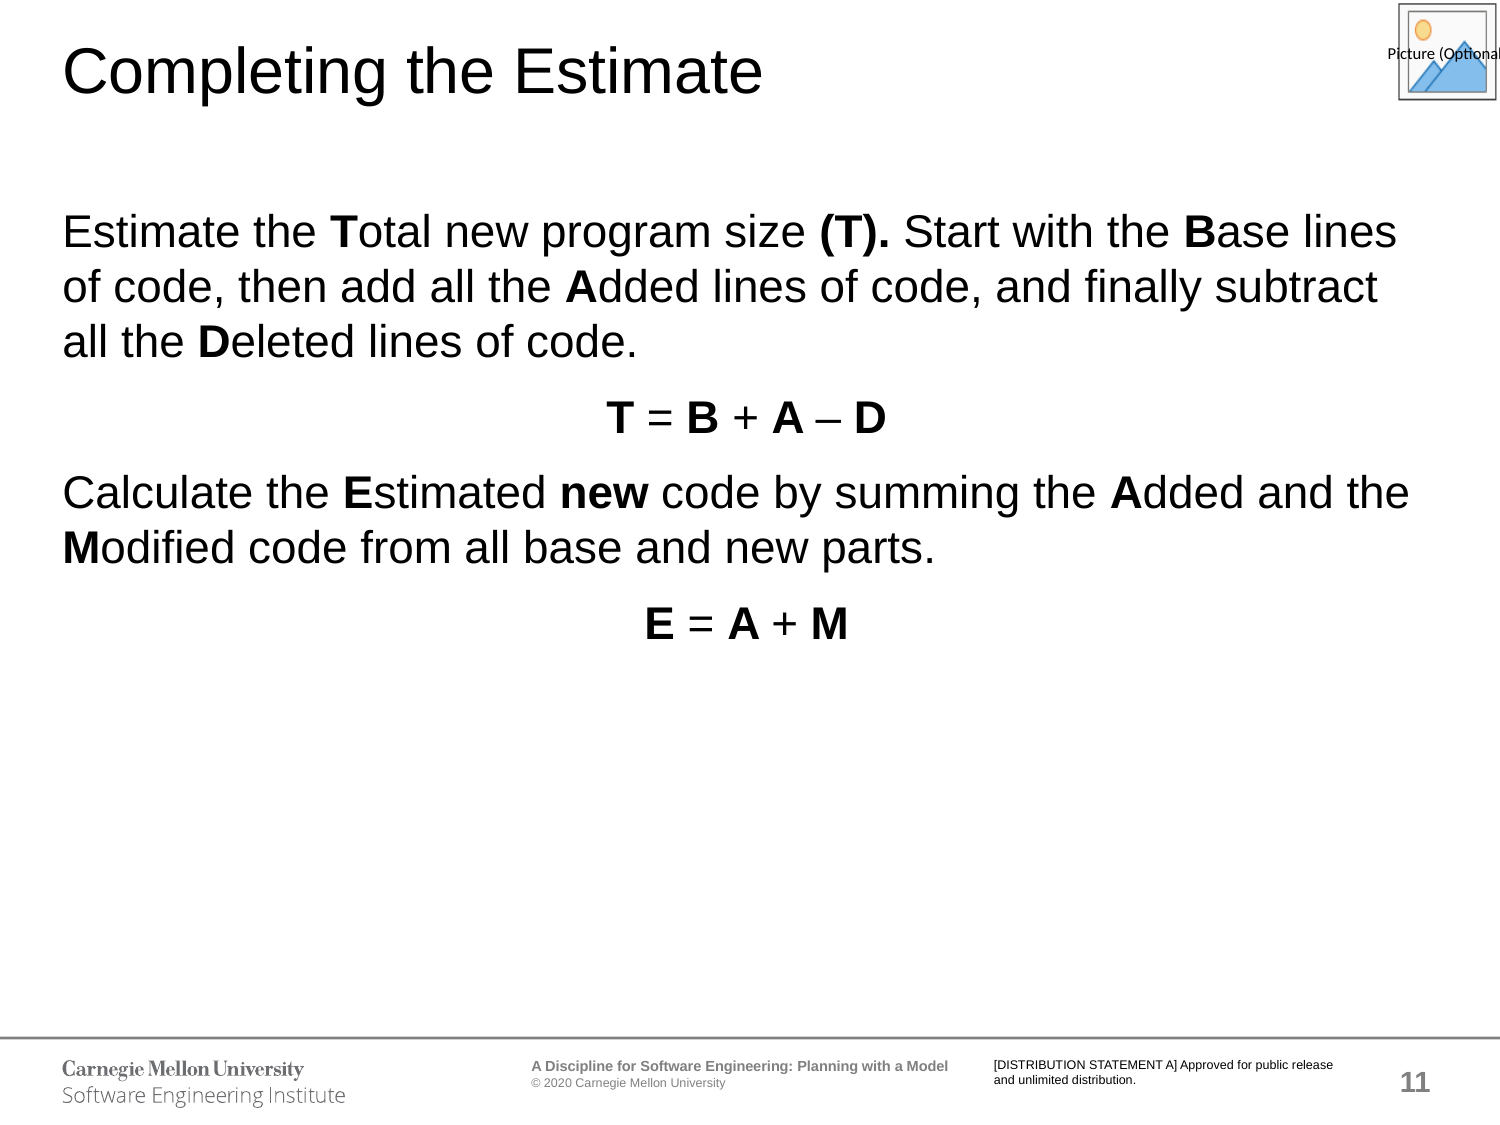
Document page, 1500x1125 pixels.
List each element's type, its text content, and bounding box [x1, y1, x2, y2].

picture [1394, 0, 1500, 105]
title Completing the Estimate [62, 37, 1338, 182]
list Estimate the Total new program size (T). Start with the Base lines of code, then add all the Added lines of code, and finally subtract all the Deleted lines of code. T = B + A – D Calculate the Estimated new code by summing the Added and the Modified code from all base and new parts. E = A + M [62, 201, 1431, 1000]
